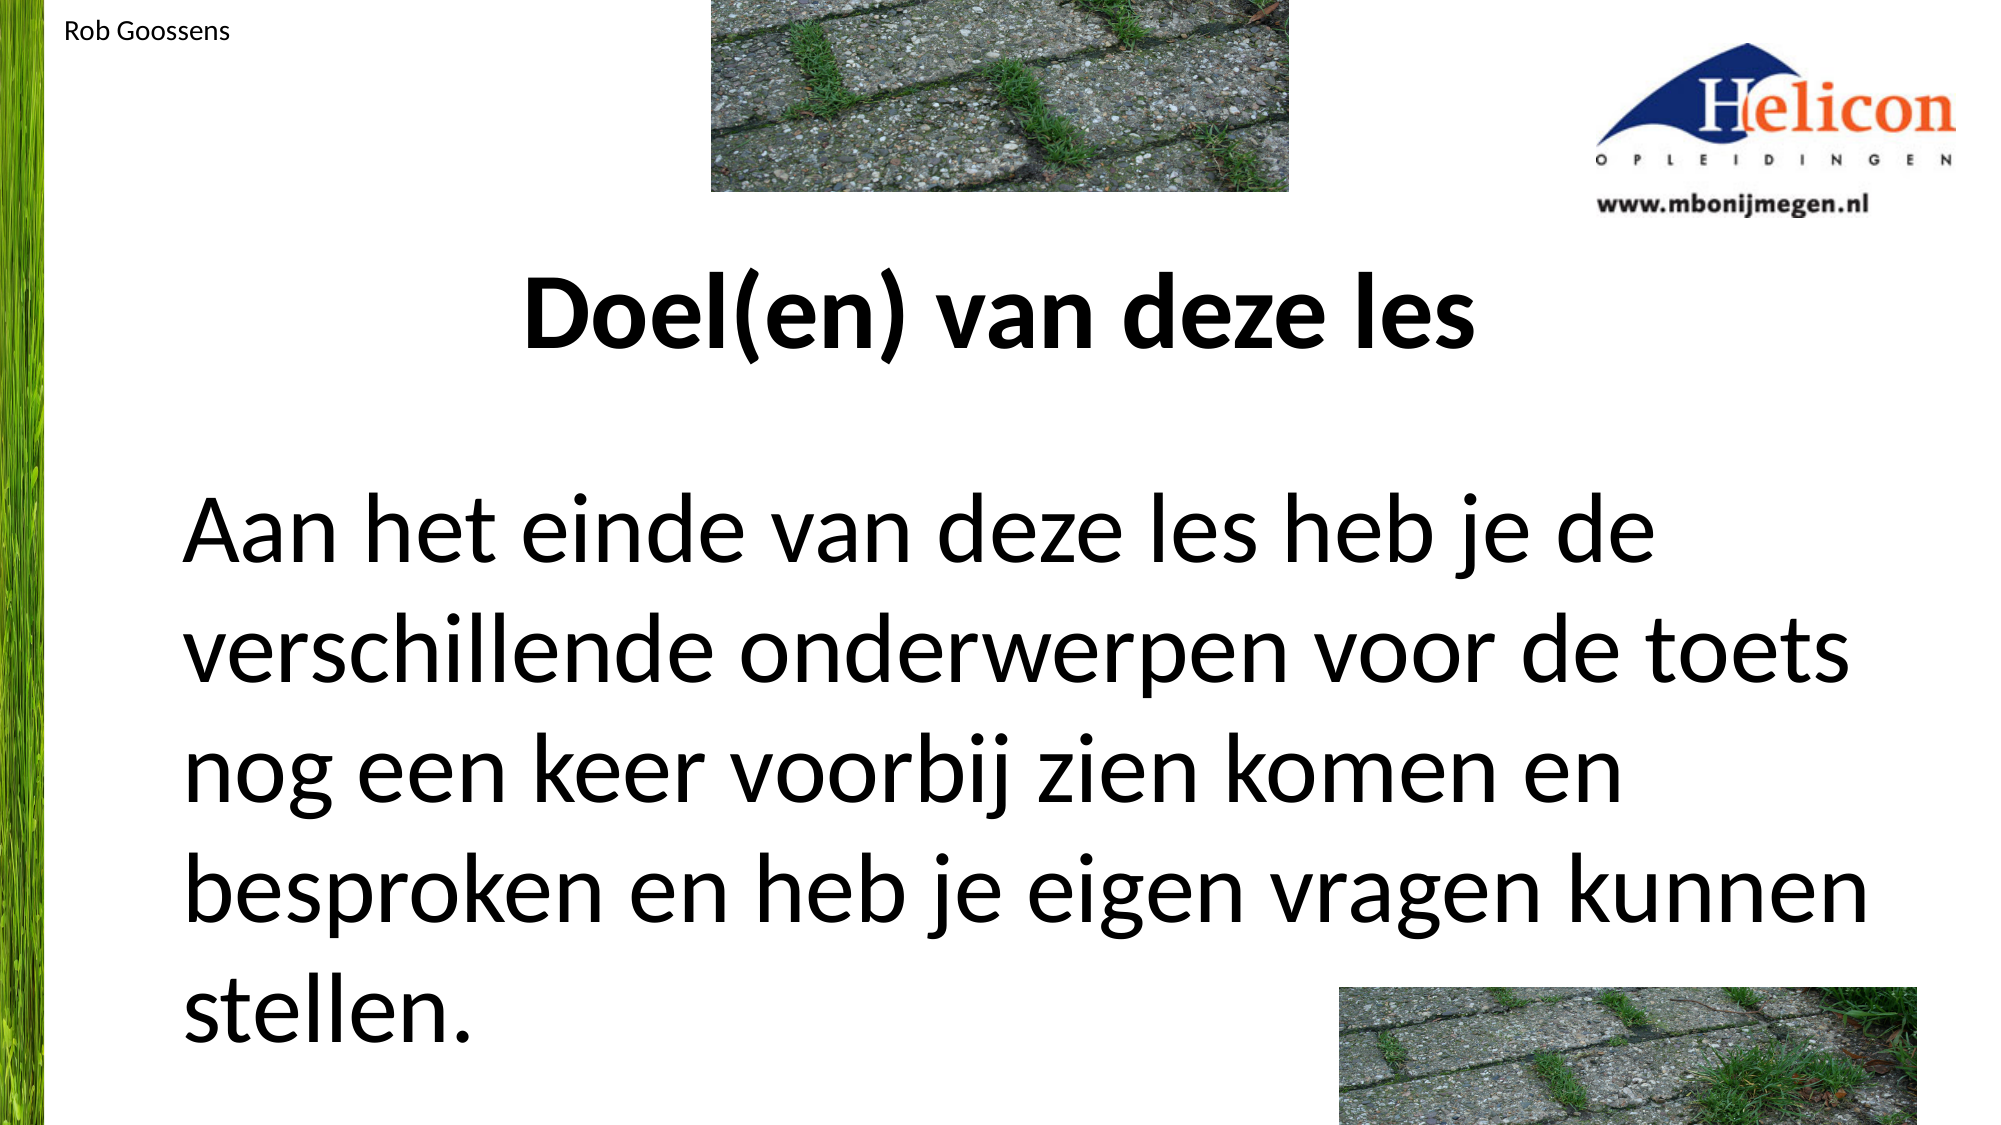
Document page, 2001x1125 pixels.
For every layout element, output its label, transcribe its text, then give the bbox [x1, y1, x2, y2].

picture [1339, 987, 1917, 1125]
subtitle Doel(en) van deze les [387, 247, 1613, 382]
picture [711, 0, 1289, 192]
text_box Aan het einde van deze les heb je de verschillende onderwerpen voor de toets nog een keer voorbij zien komen en besproken en heb je eigen vragen kunnen stellen. [167, 455, 1917, 1070]
text_box [0, 0, 45, 1125]
picture [1596, 43, 1956, 218]
text_box Rob Goossens [49, 3, 250, 54]
